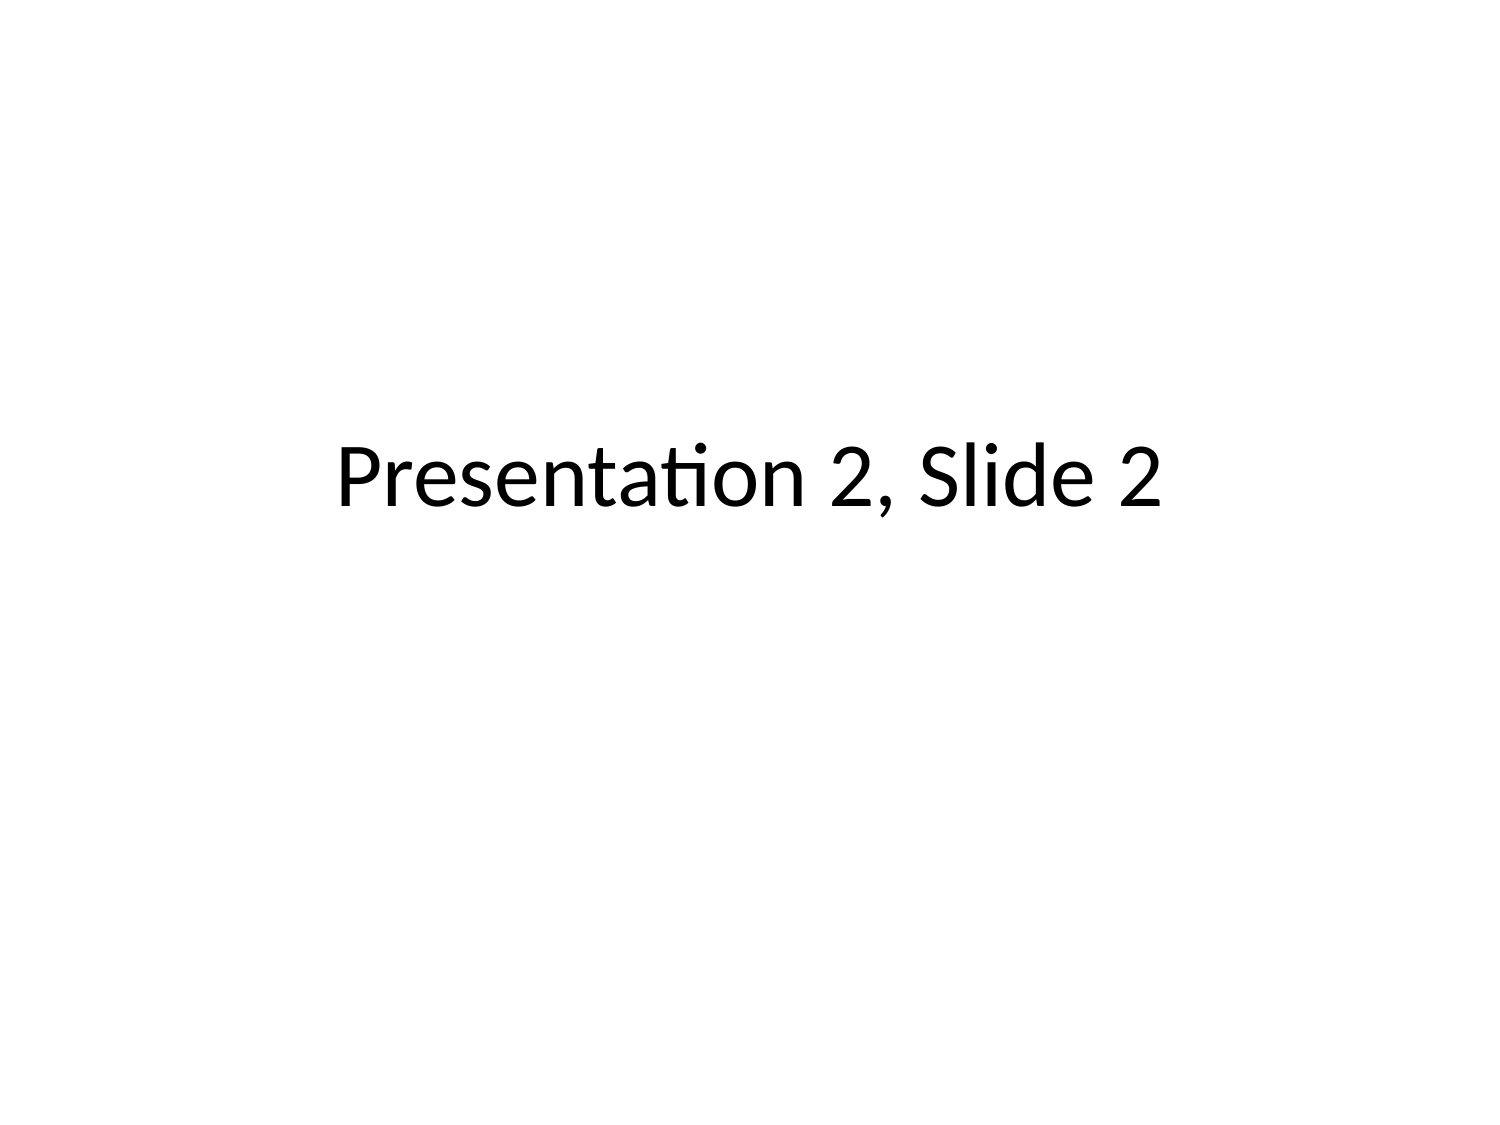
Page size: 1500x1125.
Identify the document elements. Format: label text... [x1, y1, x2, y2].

title Presentation 2, Slide 2 [112, 349, 1388, 591]
